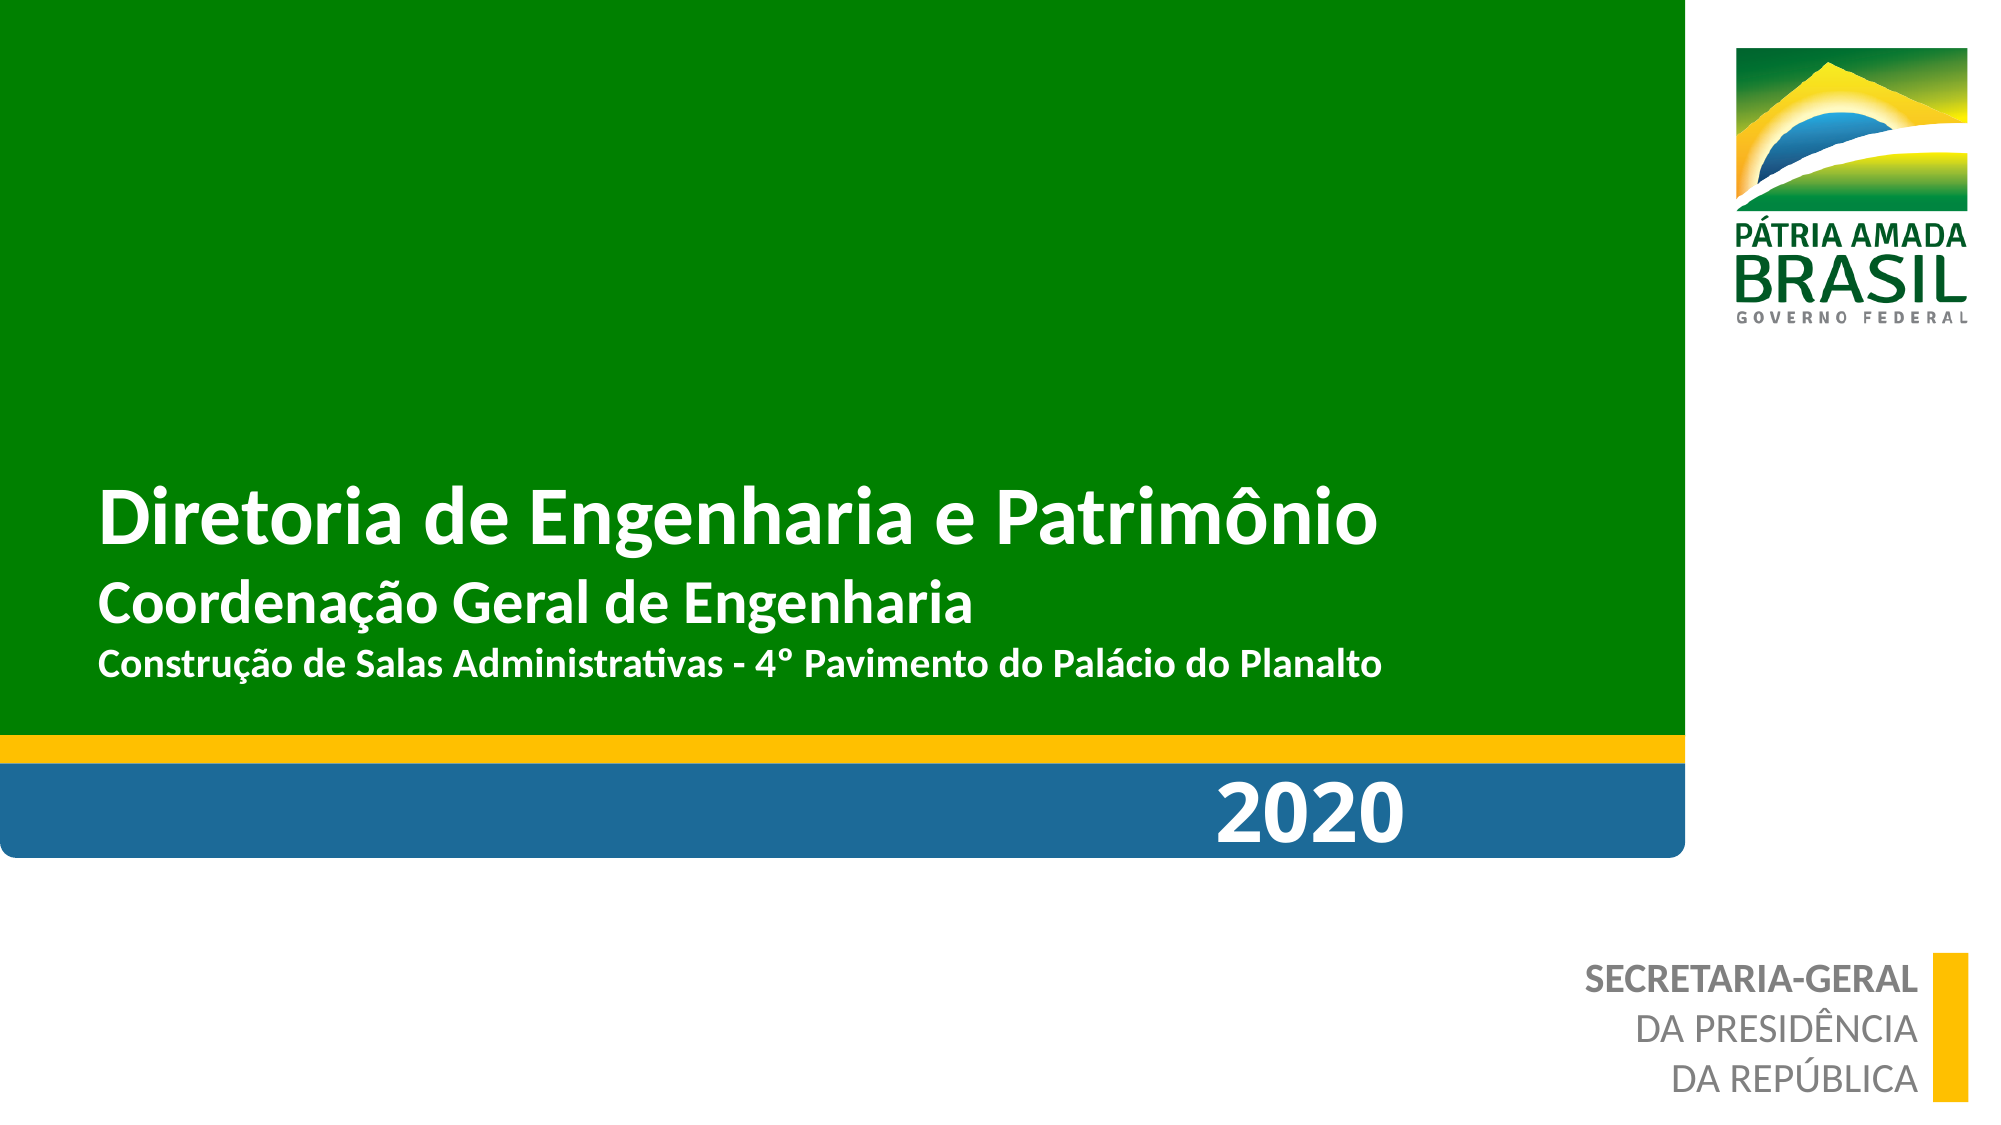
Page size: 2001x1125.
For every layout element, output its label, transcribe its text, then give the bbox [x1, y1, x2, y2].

text_box [1442, 762, 1687, 860]
text_box [0, 734, 1686, 764]
text_box Diretoria de Engenharia e Patrimônio Coordenação Geral de Engenharia Construção de Salas Administrativas - 4º Pavimento do Palácio do Planalto [83, 453, 1509, 694]
text_box [0, 0, 1686, 734]
text_box 2020 [1200, 751, 1442, 867]
text_box [1932, 952, 1970, 1103]
text_box SECRETARIA-GERAL DA PRESIDÊNCIA DA REPÚBLICA [1401, 943, 1934, 1109]
text_box [0, 764, 1200, 859]
picture [1706, 30, 1993, 350]
